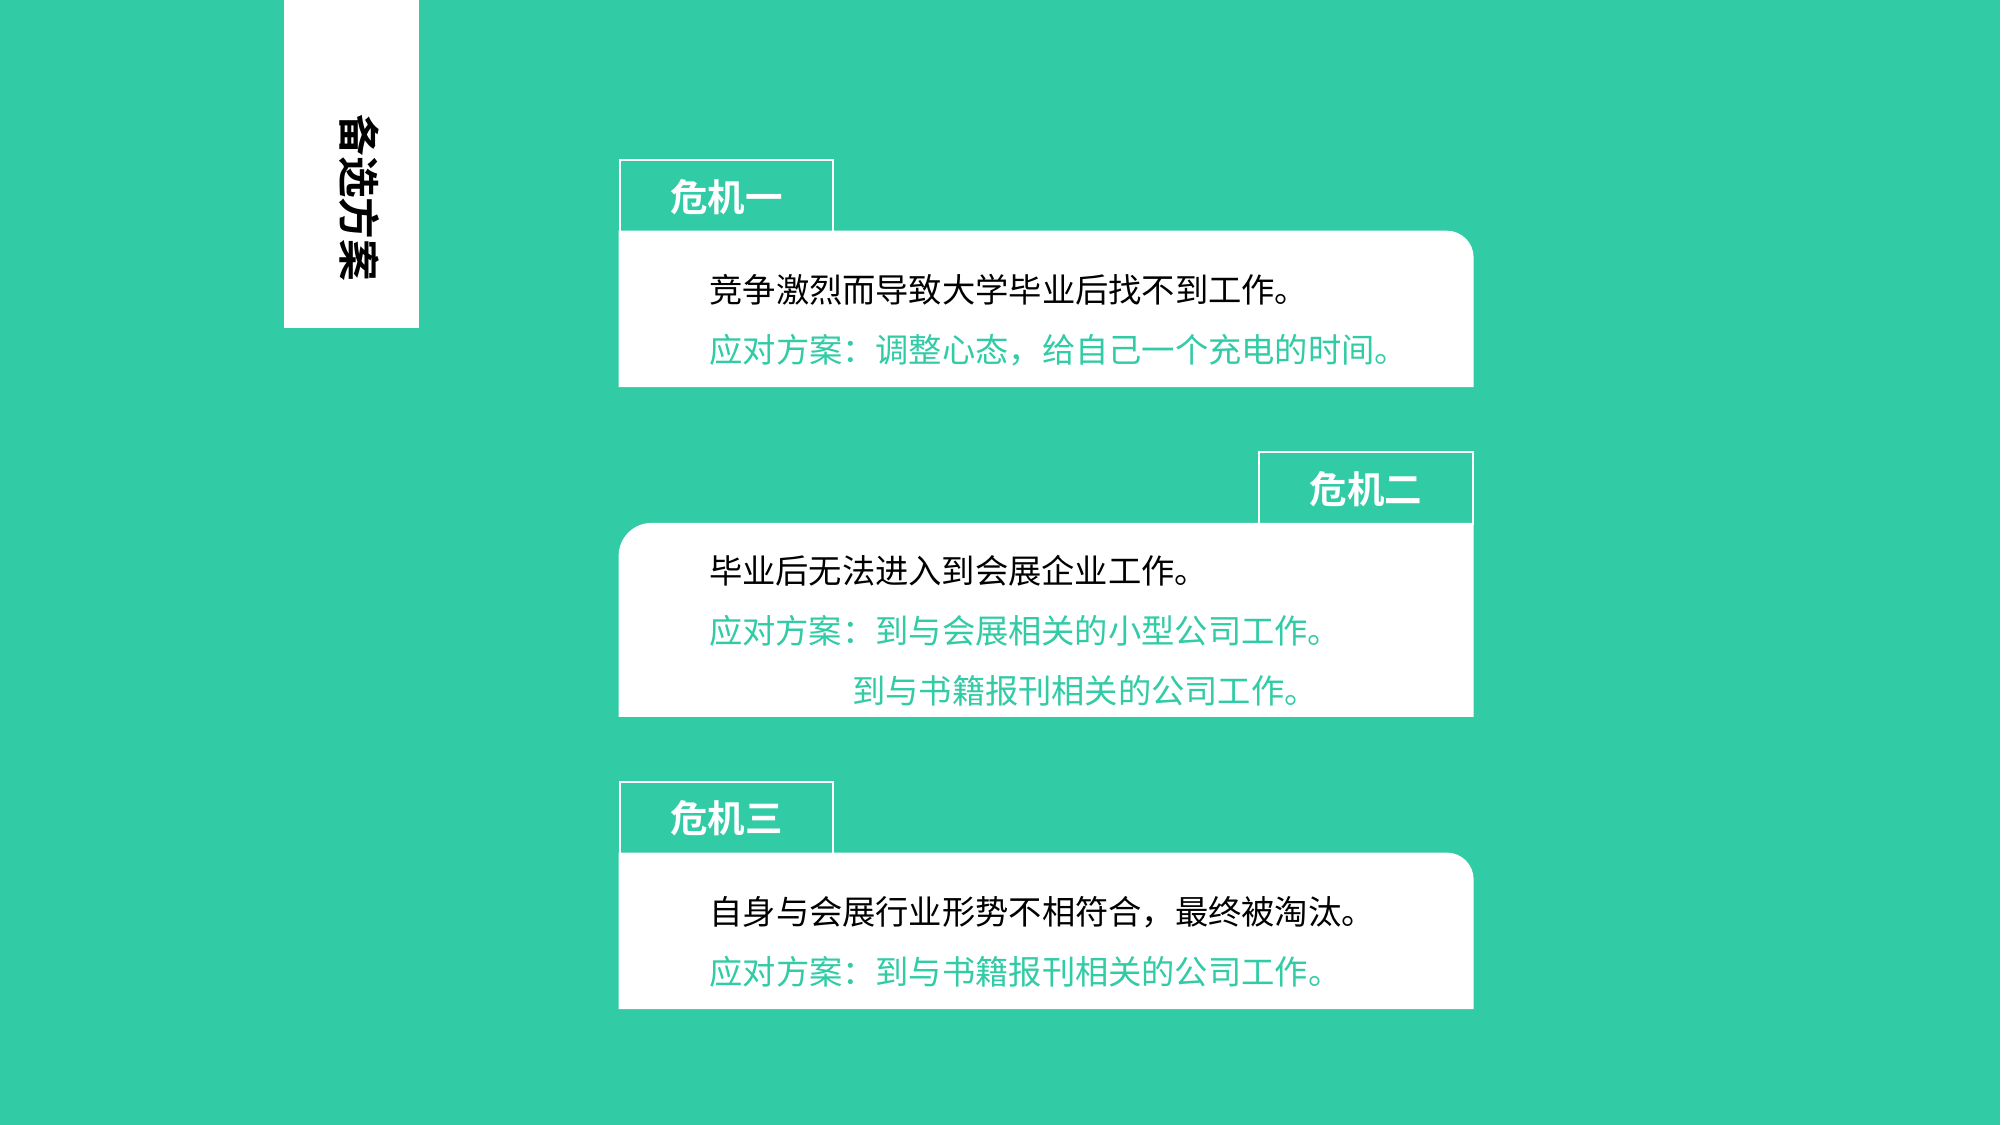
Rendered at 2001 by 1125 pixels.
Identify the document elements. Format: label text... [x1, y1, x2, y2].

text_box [619, 781, 1473, 1008]
text_box [284, 0, 419, 327]
text_box 备选方案 [311, 99, 393, 308]
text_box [619, 452, 1473, 716]
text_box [619, 160, 1473, 387]
